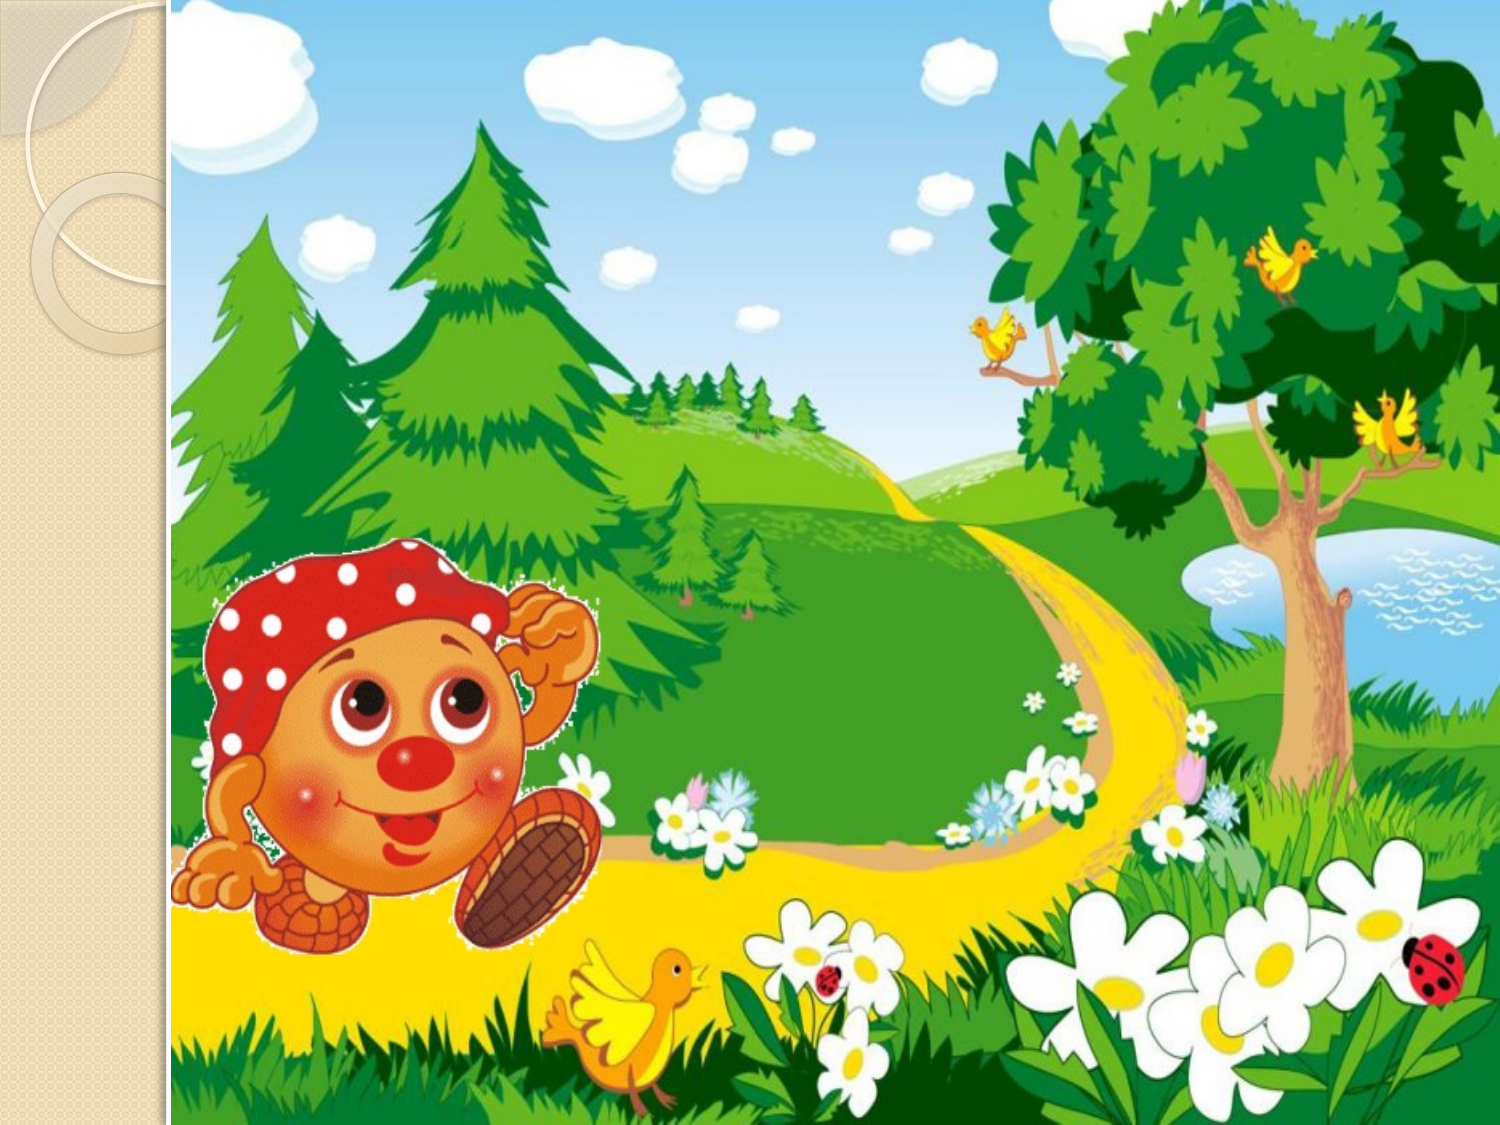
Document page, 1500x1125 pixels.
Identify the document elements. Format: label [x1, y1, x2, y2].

list [170, 0, 1500, 1125]
